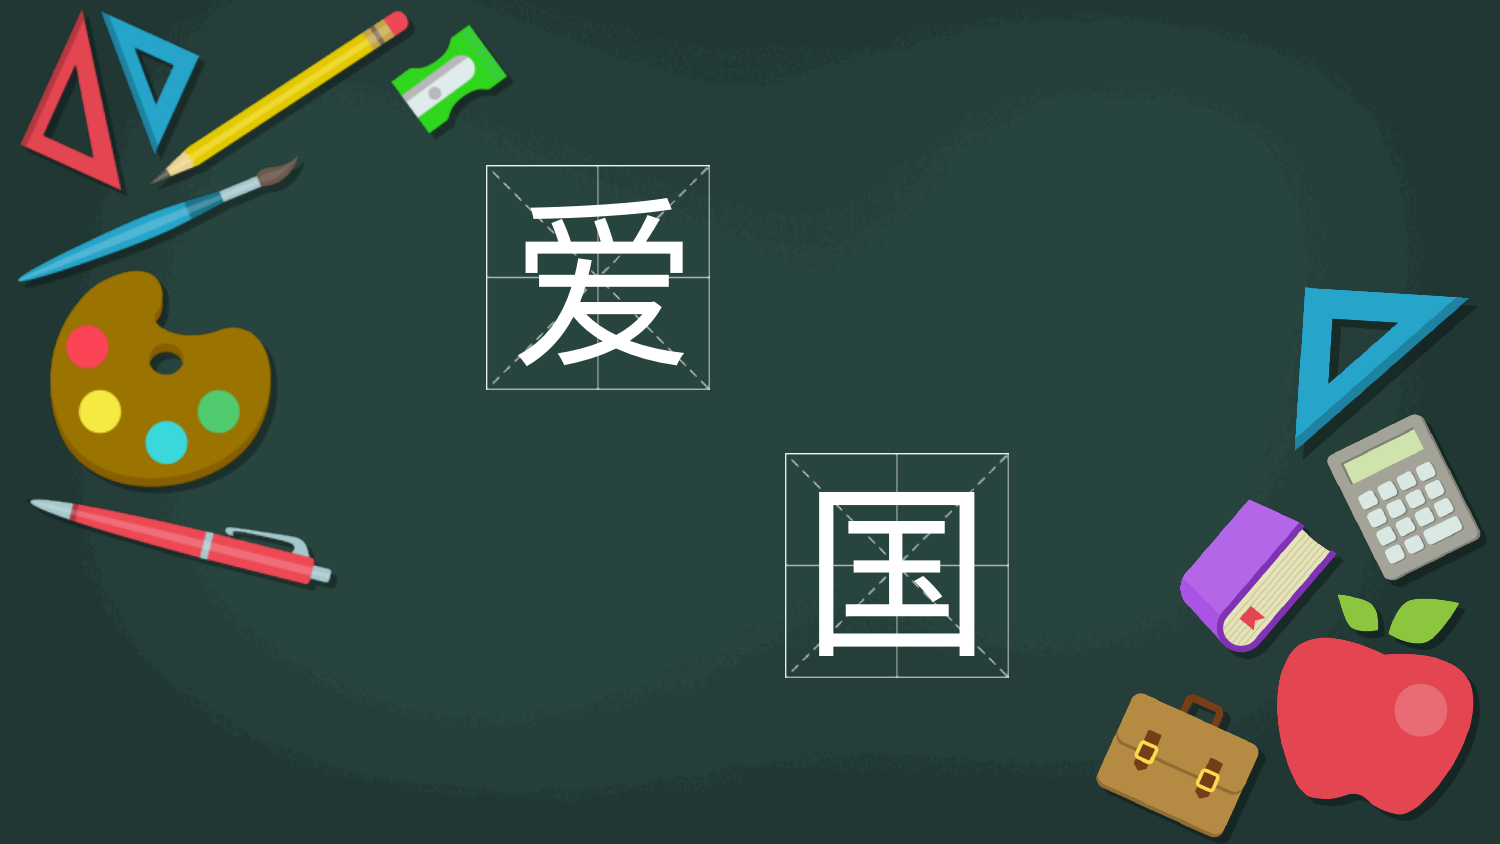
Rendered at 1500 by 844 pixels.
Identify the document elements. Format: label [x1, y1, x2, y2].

text_box [785, 445, 1009, 686]
text_box [486, 157, 710, 398]
picture [0, 0, 1500, 844]
